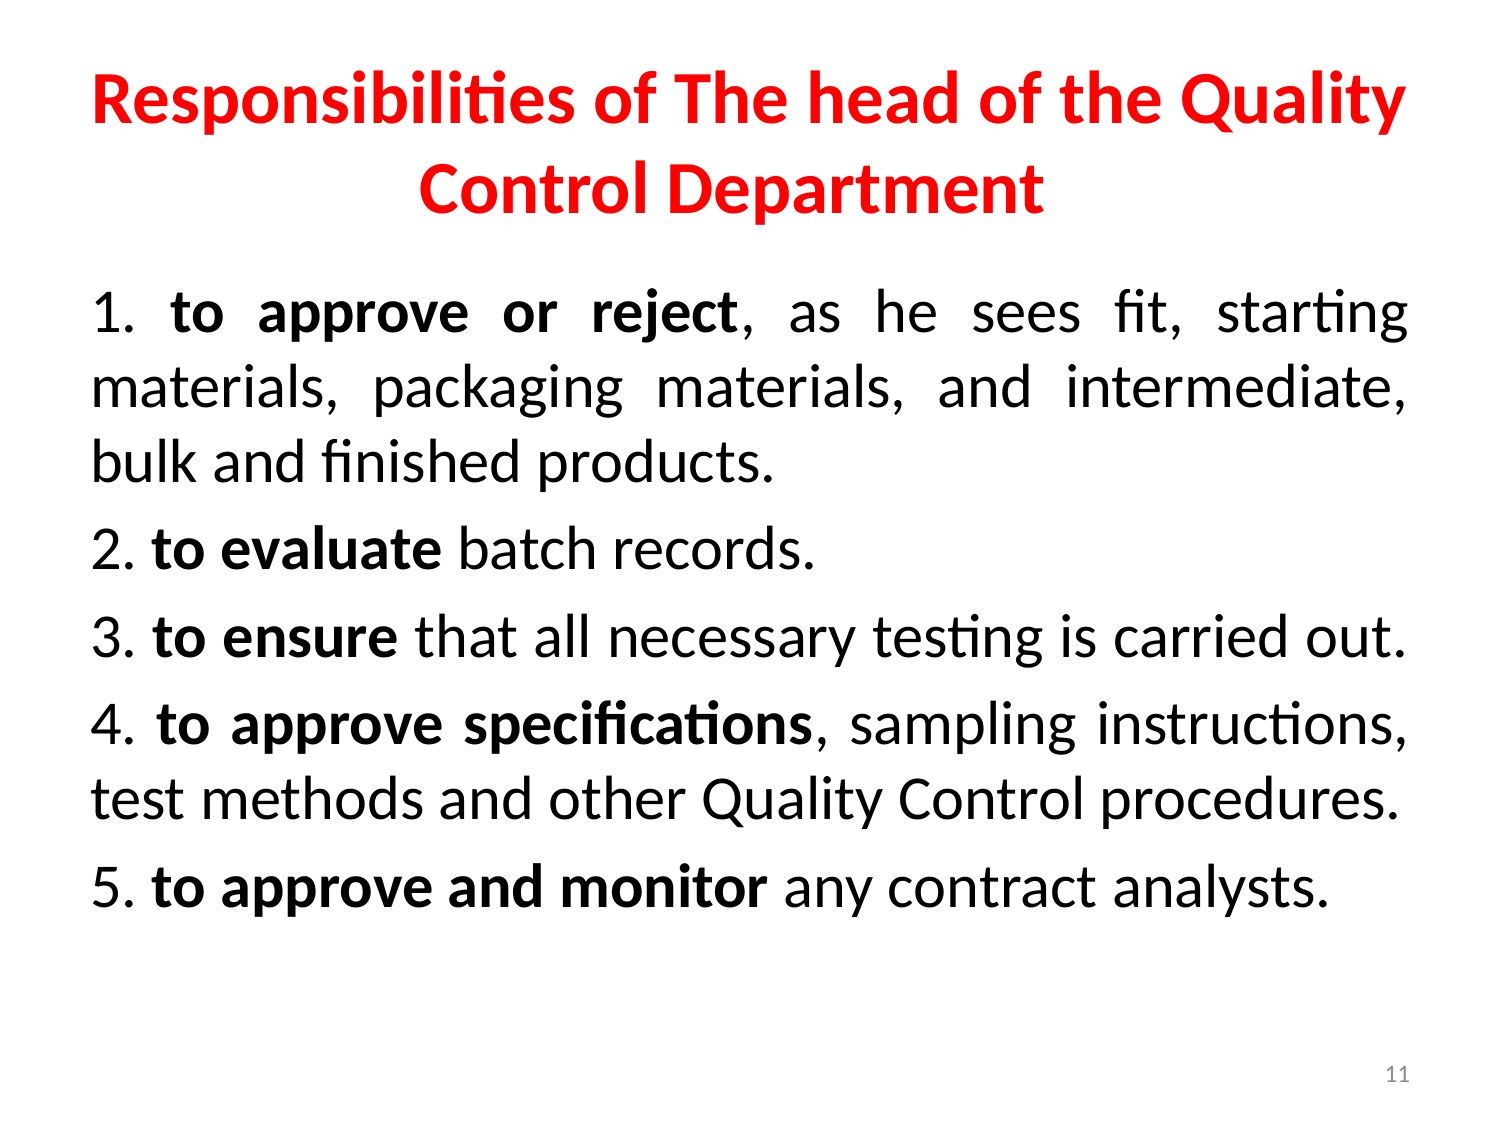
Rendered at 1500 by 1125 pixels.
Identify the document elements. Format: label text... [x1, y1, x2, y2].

title Responsibilities of The head of the Quality Control Department [75, 45, 1425, 233]
list 1. to approve or reject, as he sees fit, starting materials, packaging materials, and intermediate, bulk and finished products. 2. to evaluate batch records. 3. to ensure that all necessary testing is carried out. 4. to approve specifications, sampling instructions, test methods and other Quality Control procedures. 5. to approve and monitor any contract analysts. [75, 262, 1425, 1005]
slide_number 11 [1074, 1042, 1425, 1103]
